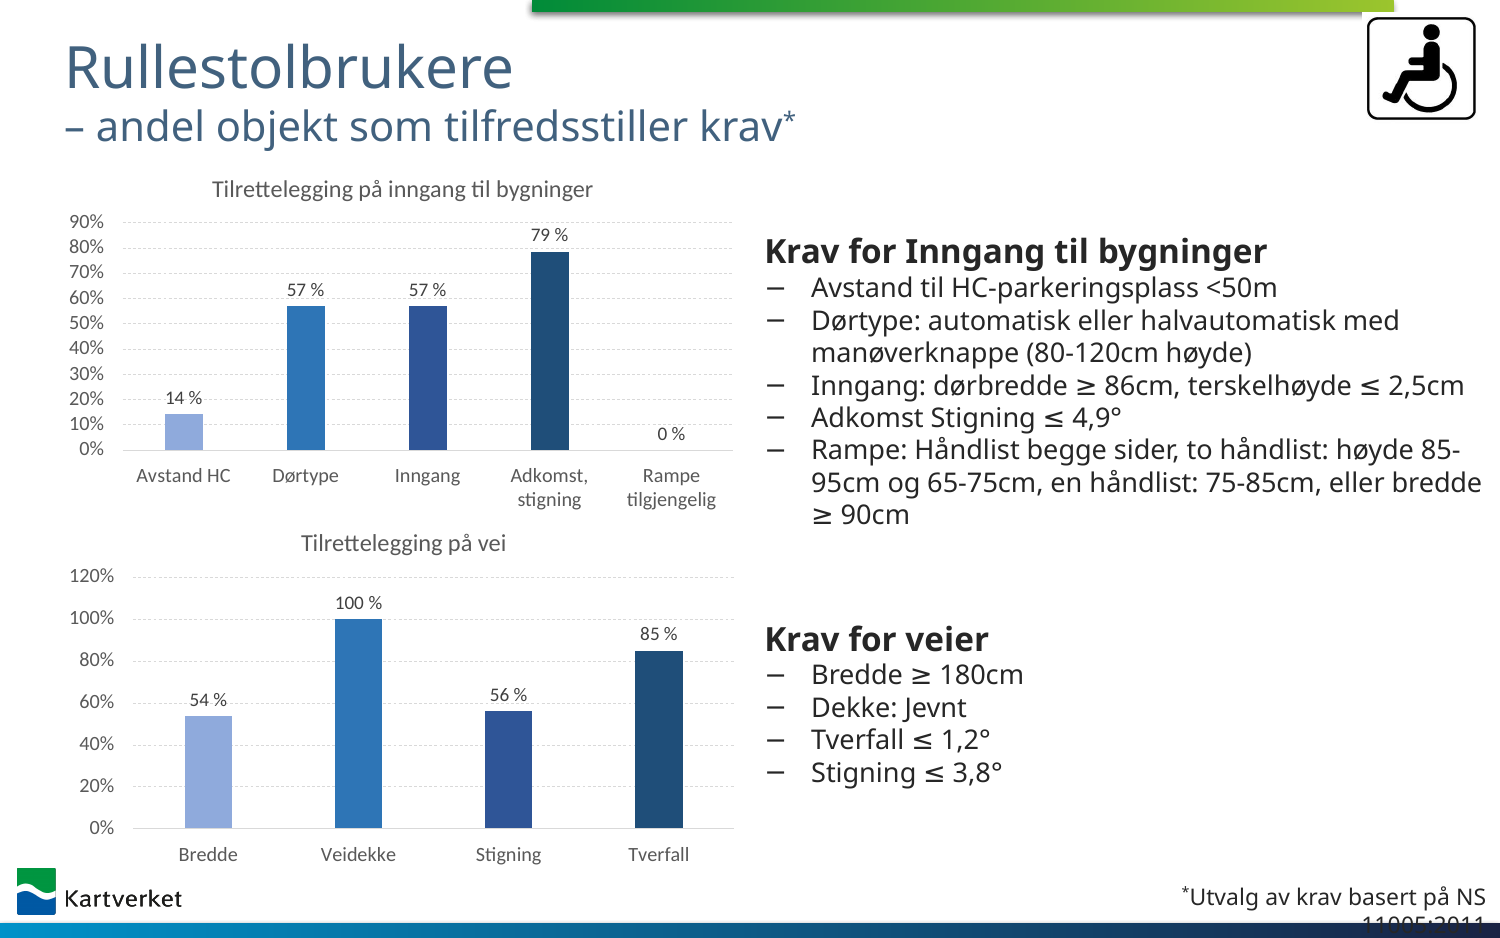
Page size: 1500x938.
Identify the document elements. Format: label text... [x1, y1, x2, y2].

picture [1362, 12, 1481, 126]
text_box Rullestolbrukere – andel objekt som tilfredsstiller krav* [49, 25, 1431, 158]
text_box *Utvalg av krav basert på NS 11005:2011 [1068, 873, 1500, 938]
picture [62, 166, 744, 519]
text_box Krav for veier Bredde ≥ 180cm Dekke: Jevnt Tverfall ≤ 1,2° Stigning ≤ 3,8° [749, 610, 1500, 795]
text_box Krav for Inngang til bygninger Avstand til HC-parkeringsplass <50m Dørtype: automatisk eller halvautomatisk med manøverknappe (80-120cm høyde) Inngang: dørbredde ≥ 86cm, terskelhøyde ≤ 2,5cm Adkomst Stigning ≤ 4,9° Rampe: Håndlist begge sider, to håndlist: høyde 85-95cm og 65-75cm, en håndlist: 75-85cm, eller bredde ≥ 90cm [749, 223, 1500, 538]
picture [62, 520, 746, 874]
